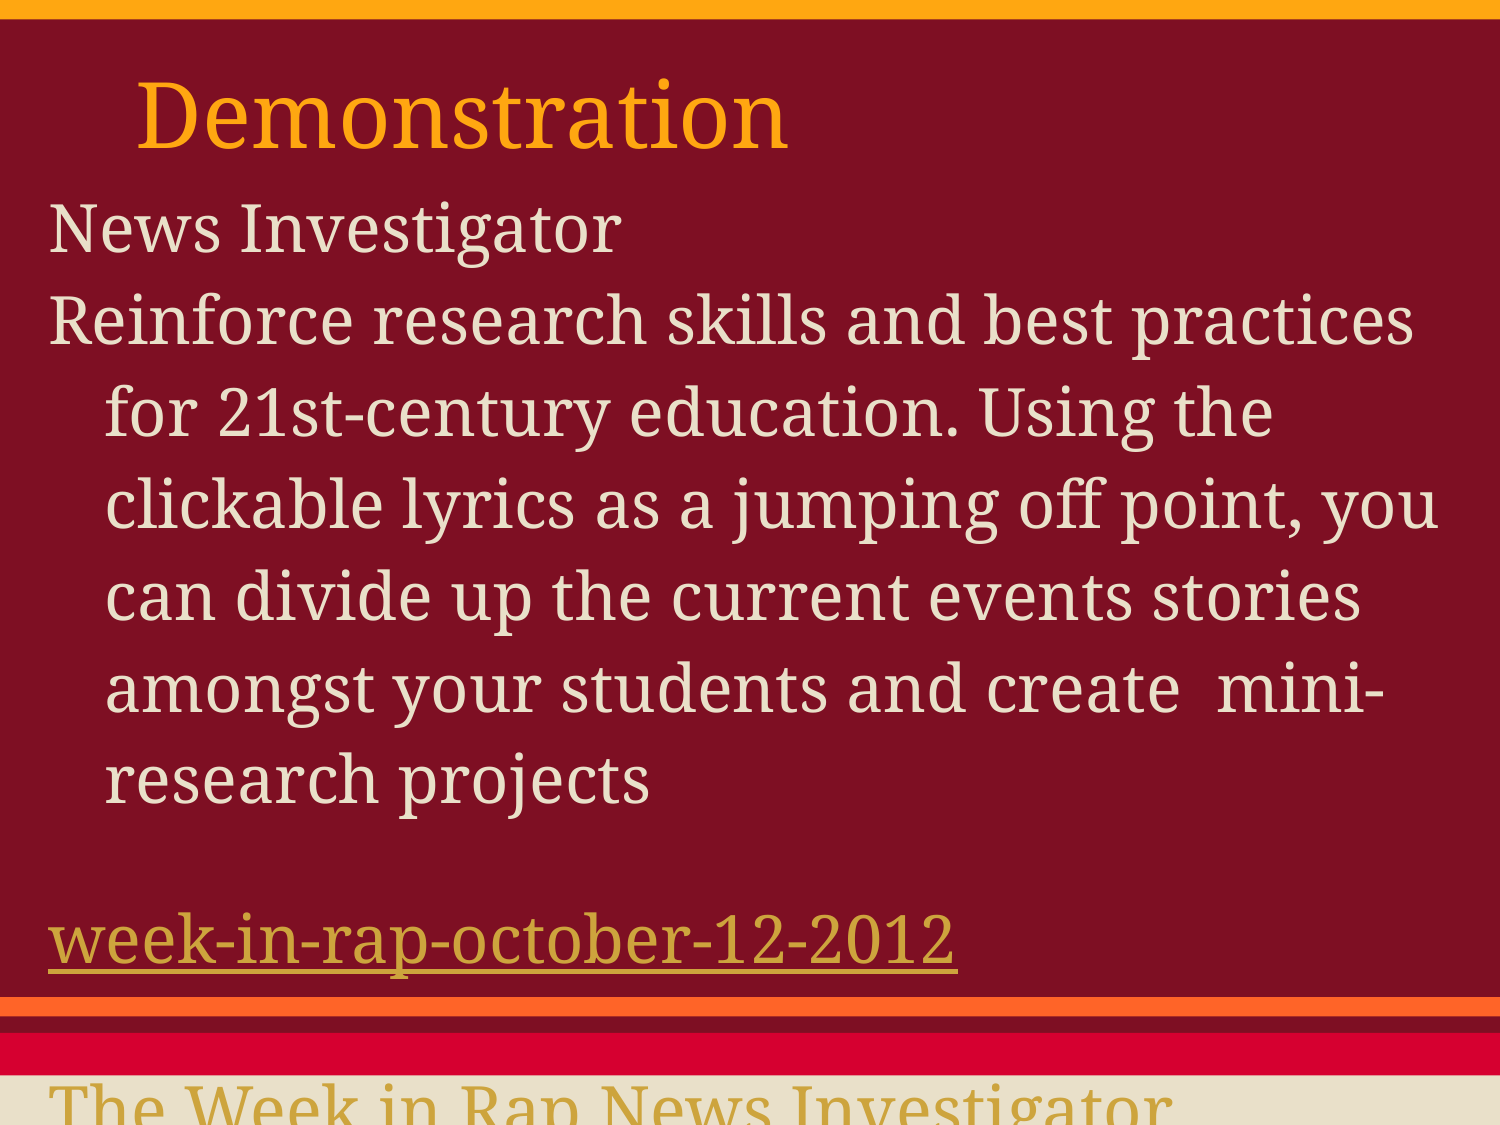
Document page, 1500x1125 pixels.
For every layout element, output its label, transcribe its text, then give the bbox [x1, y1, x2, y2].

list News Investigator Reinforce research skills and best practices for 21st-century education. Using the clickable lyrics as a jumping off point, you can divide up the current events stories amongst your students and create mini- research projects week-in-rap-october-12-2012 The Week in Rap News Investigator [33, 170, 1467, 1125]
title Demonstration [75, 2, 1425, 170]
